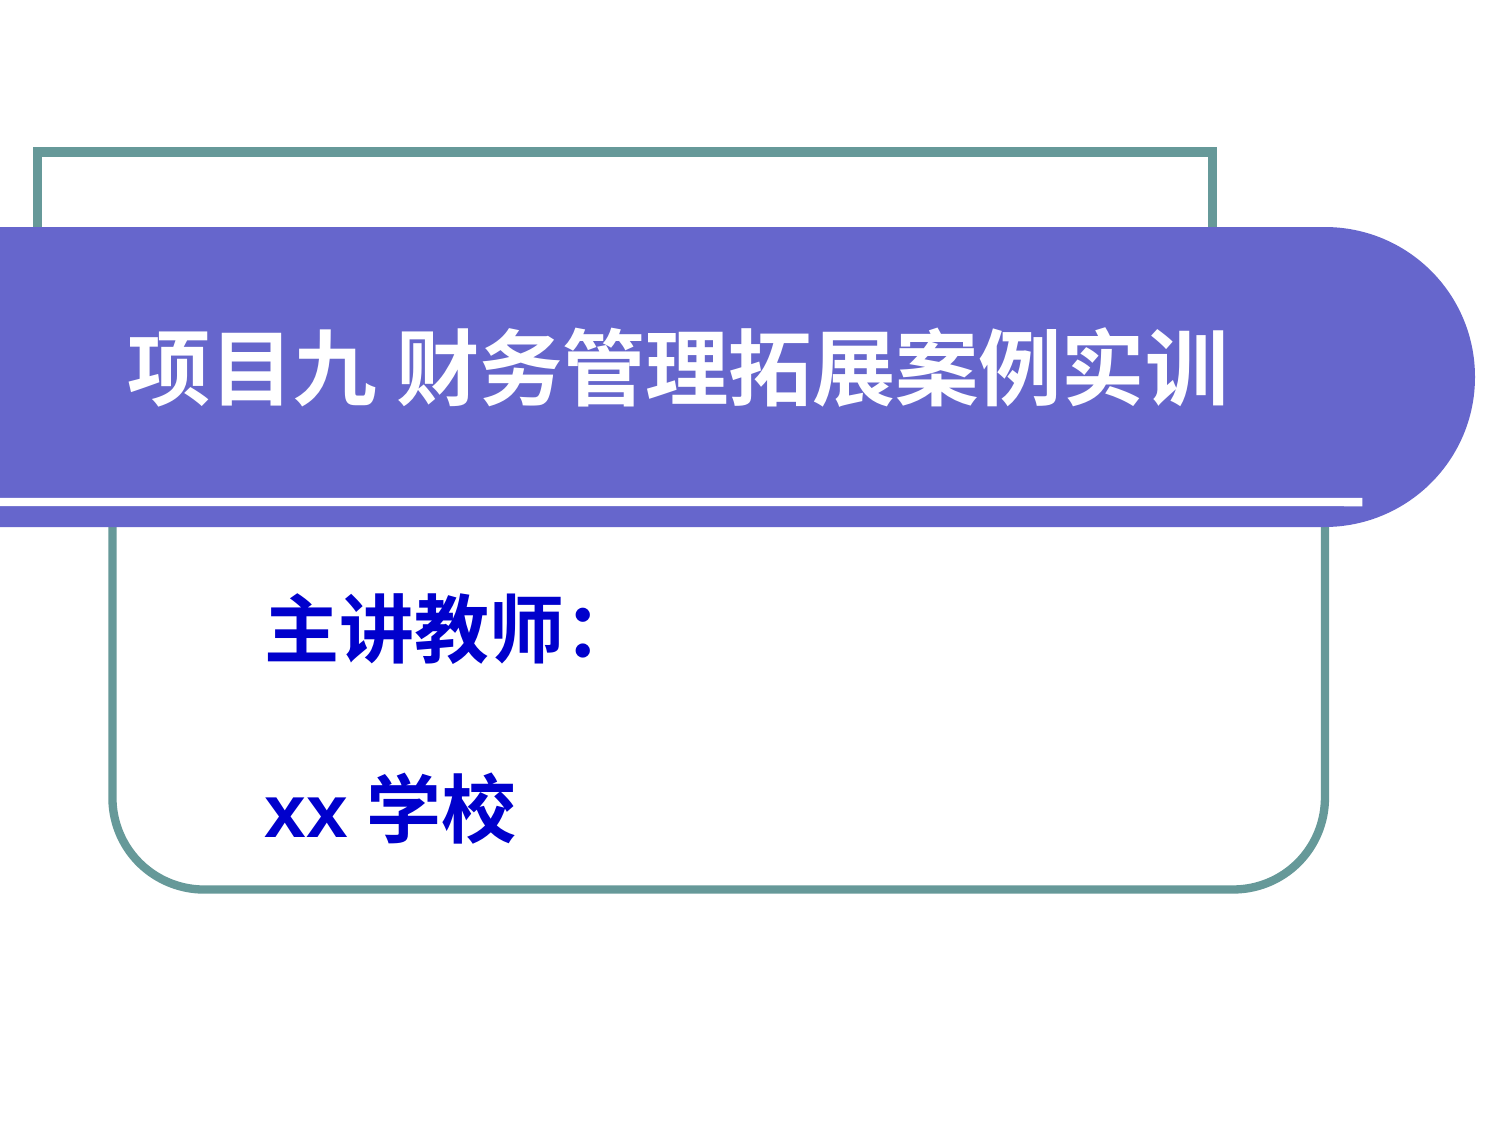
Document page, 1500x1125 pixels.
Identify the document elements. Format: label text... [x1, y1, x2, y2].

title 项目九 财务管理拓展案例实训 [112, 233, 1363, 499]
text_box 主讲教师： xx学校 [249, 574, 1013, 860]
